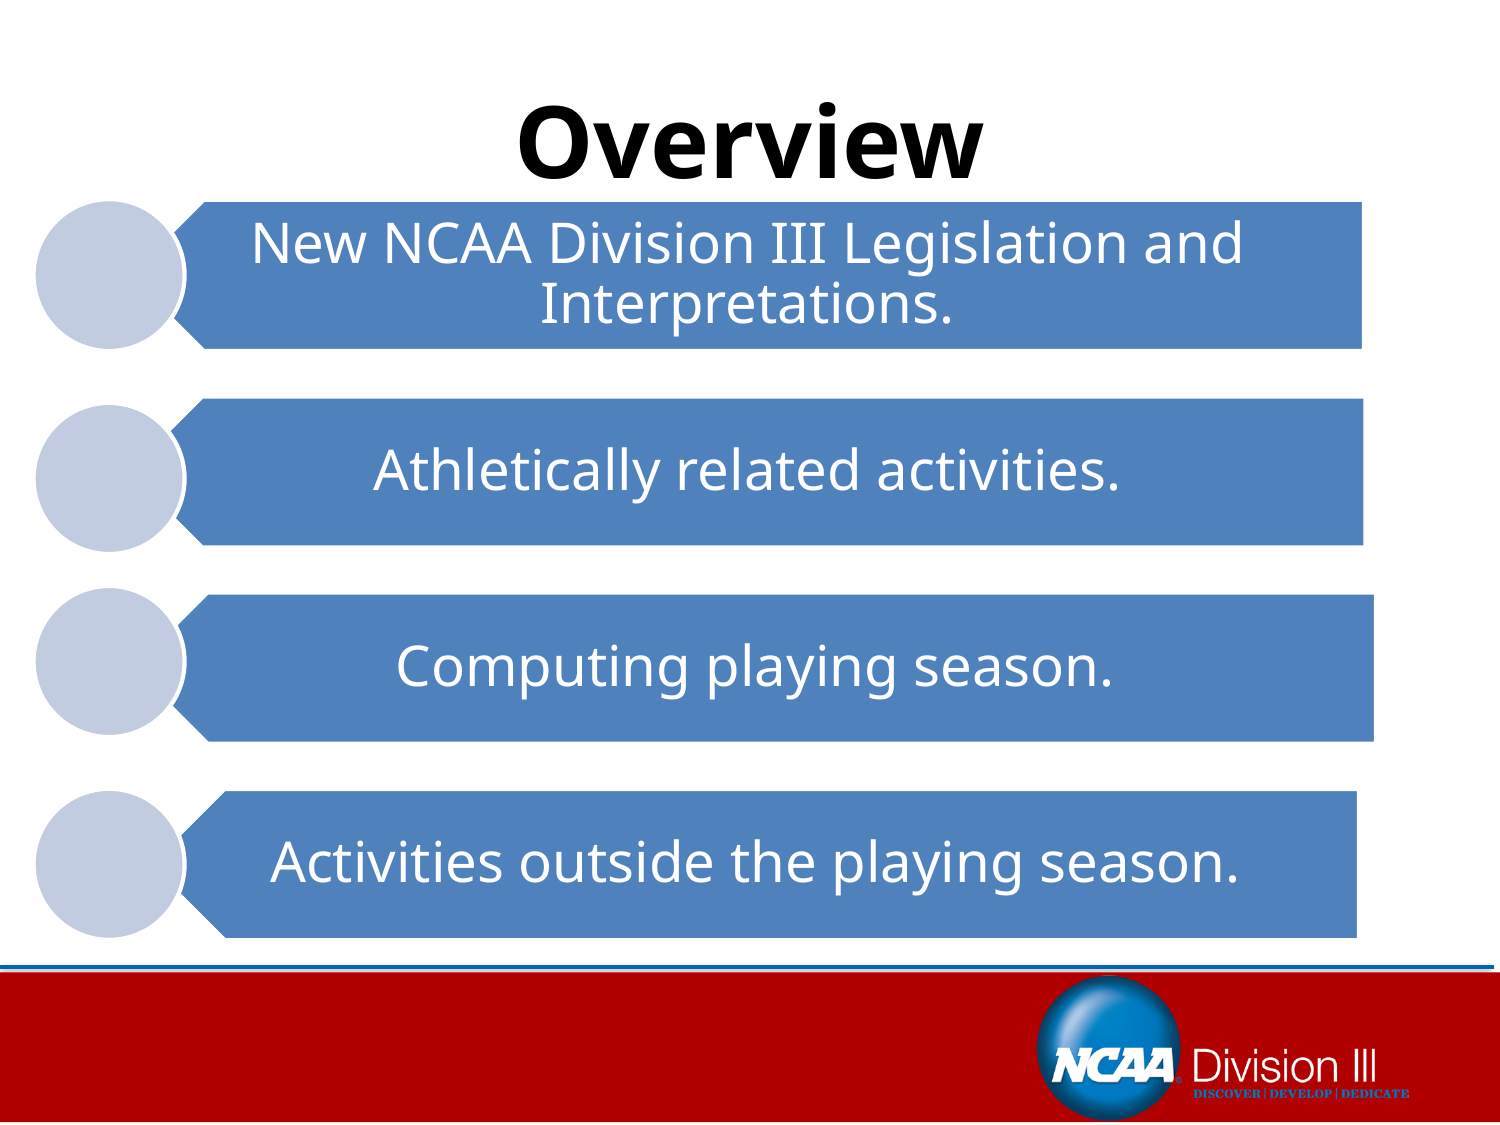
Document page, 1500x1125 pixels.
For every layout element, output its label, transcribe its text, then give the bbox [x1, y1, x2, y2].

title Overview [75, 45, 1425, 197]
picture [1021, 947, 1423, 1125]
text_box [33, 198, 1459, 941]
